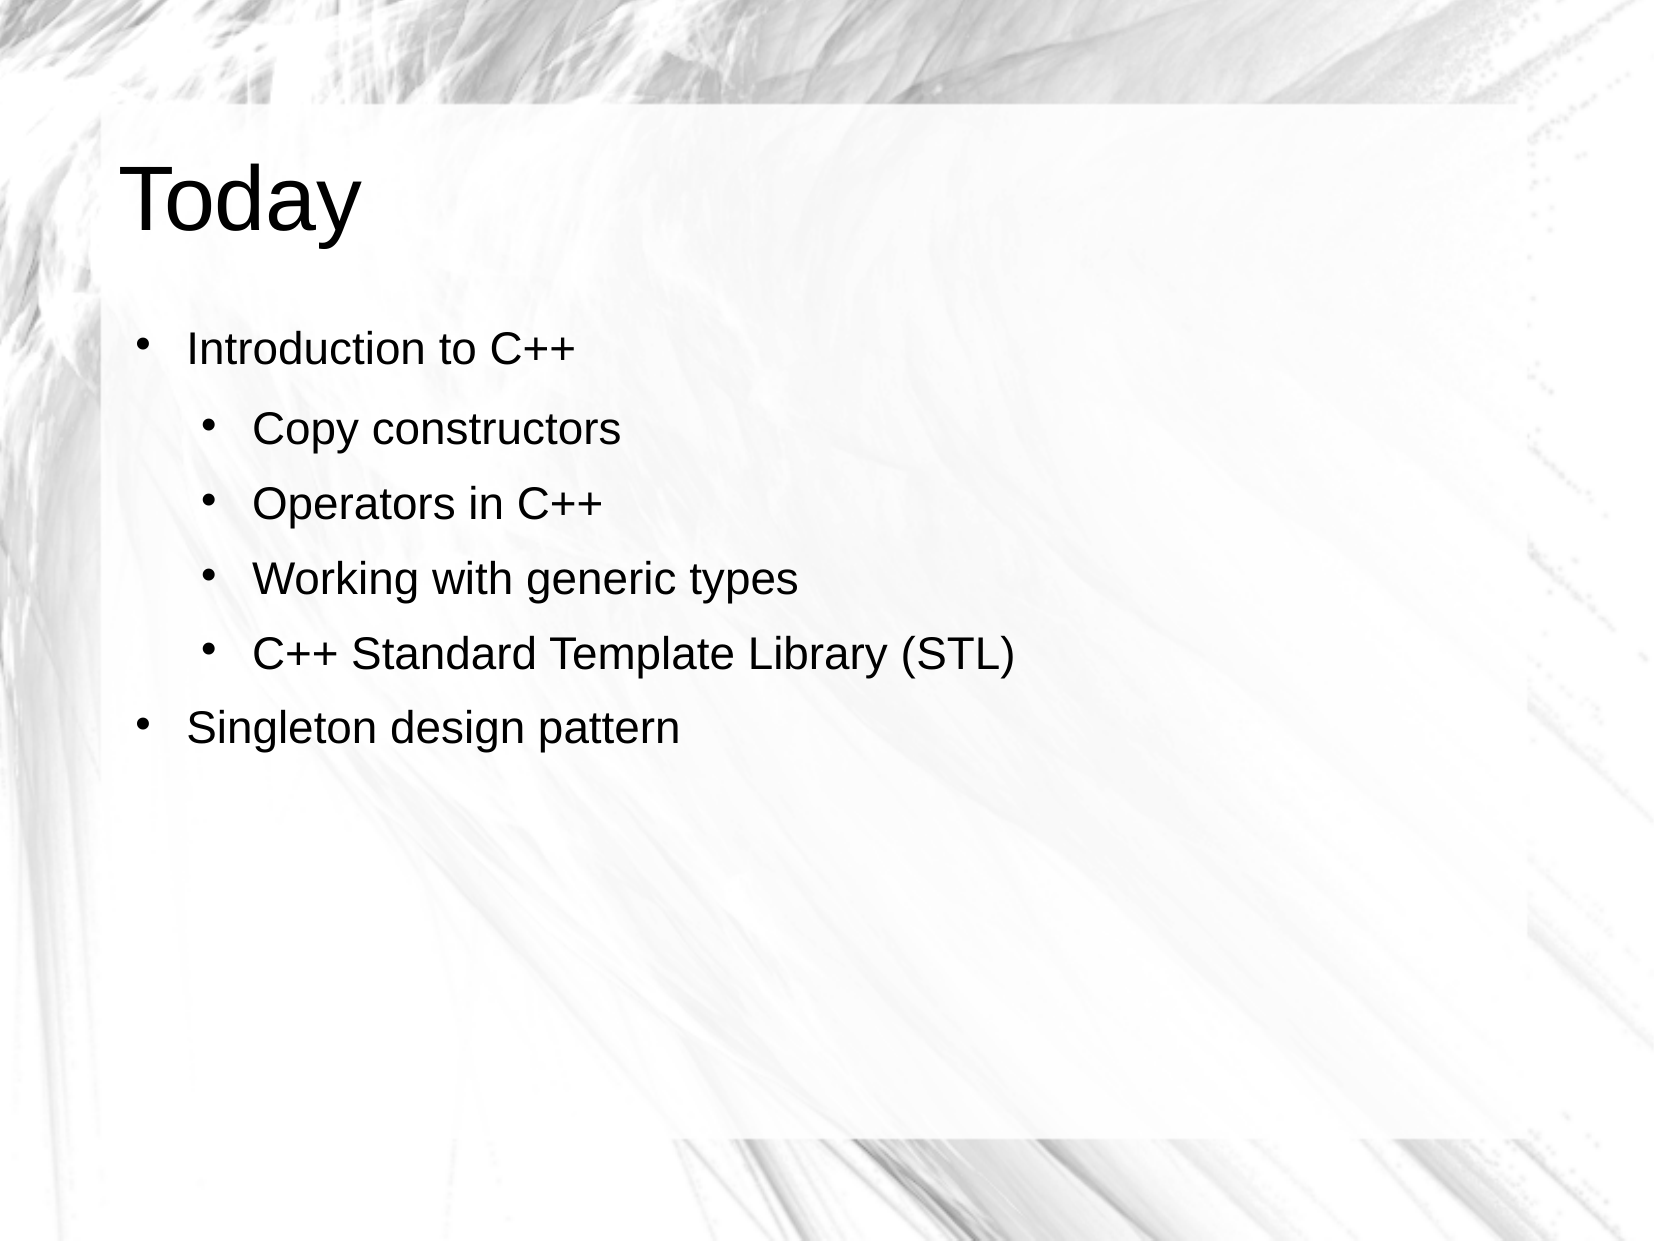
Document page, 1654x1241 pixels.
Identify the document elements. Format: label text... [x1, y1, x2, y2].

title Today [118, 93, 1506, 299]
picture [0, 0, 1654, 1241]
list Introduction to C++ Copy constructors Operators in C++ Working with generic types C++ Standard Template Library (STL) Singleton design pattern [118, 319, 1571, 1109]
